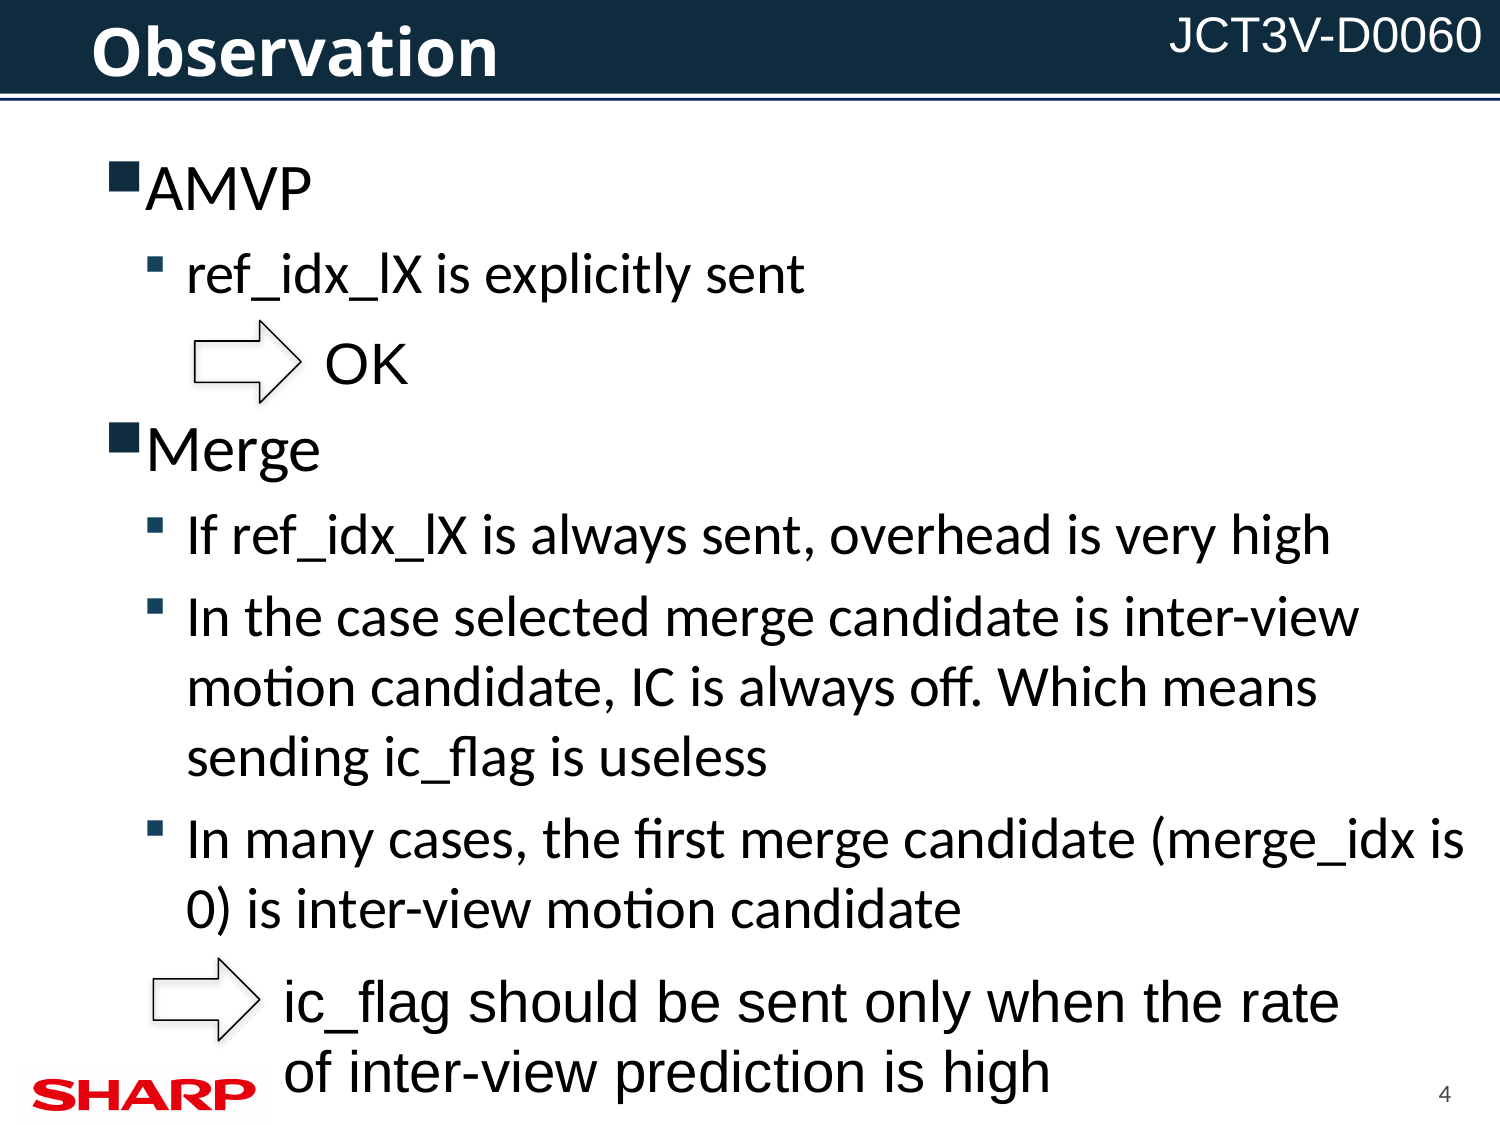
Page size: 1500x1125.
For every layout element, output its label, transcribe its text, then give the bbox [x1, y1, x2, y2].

text_box [193, 319, 302, 404]
text_box [152, 957, 261, 1042]
picture [17, 1064, 271, 1125]
list AMVP ref_idx_lX is explicitly sent Merge If ref_idx_lX is always sent, overhead is very high In the case selected merge candidate is inter-view motion candidate, IC is always off. Which means sending ic_flag is useless In many cases, the first merge candidate (merge_idx is 0) is inter-view motion candidate [74, 128, 1500, 1051]
text_box ic_flag should be sent only when the rate of inter-view prediction is high [277, 958, 1400, 1110]
title Observation [74, 15, 1426, 85]
text_box OK [318, 320, 1075, 403]
slide_number 4 [1400, 1062, 1467, 1108]
